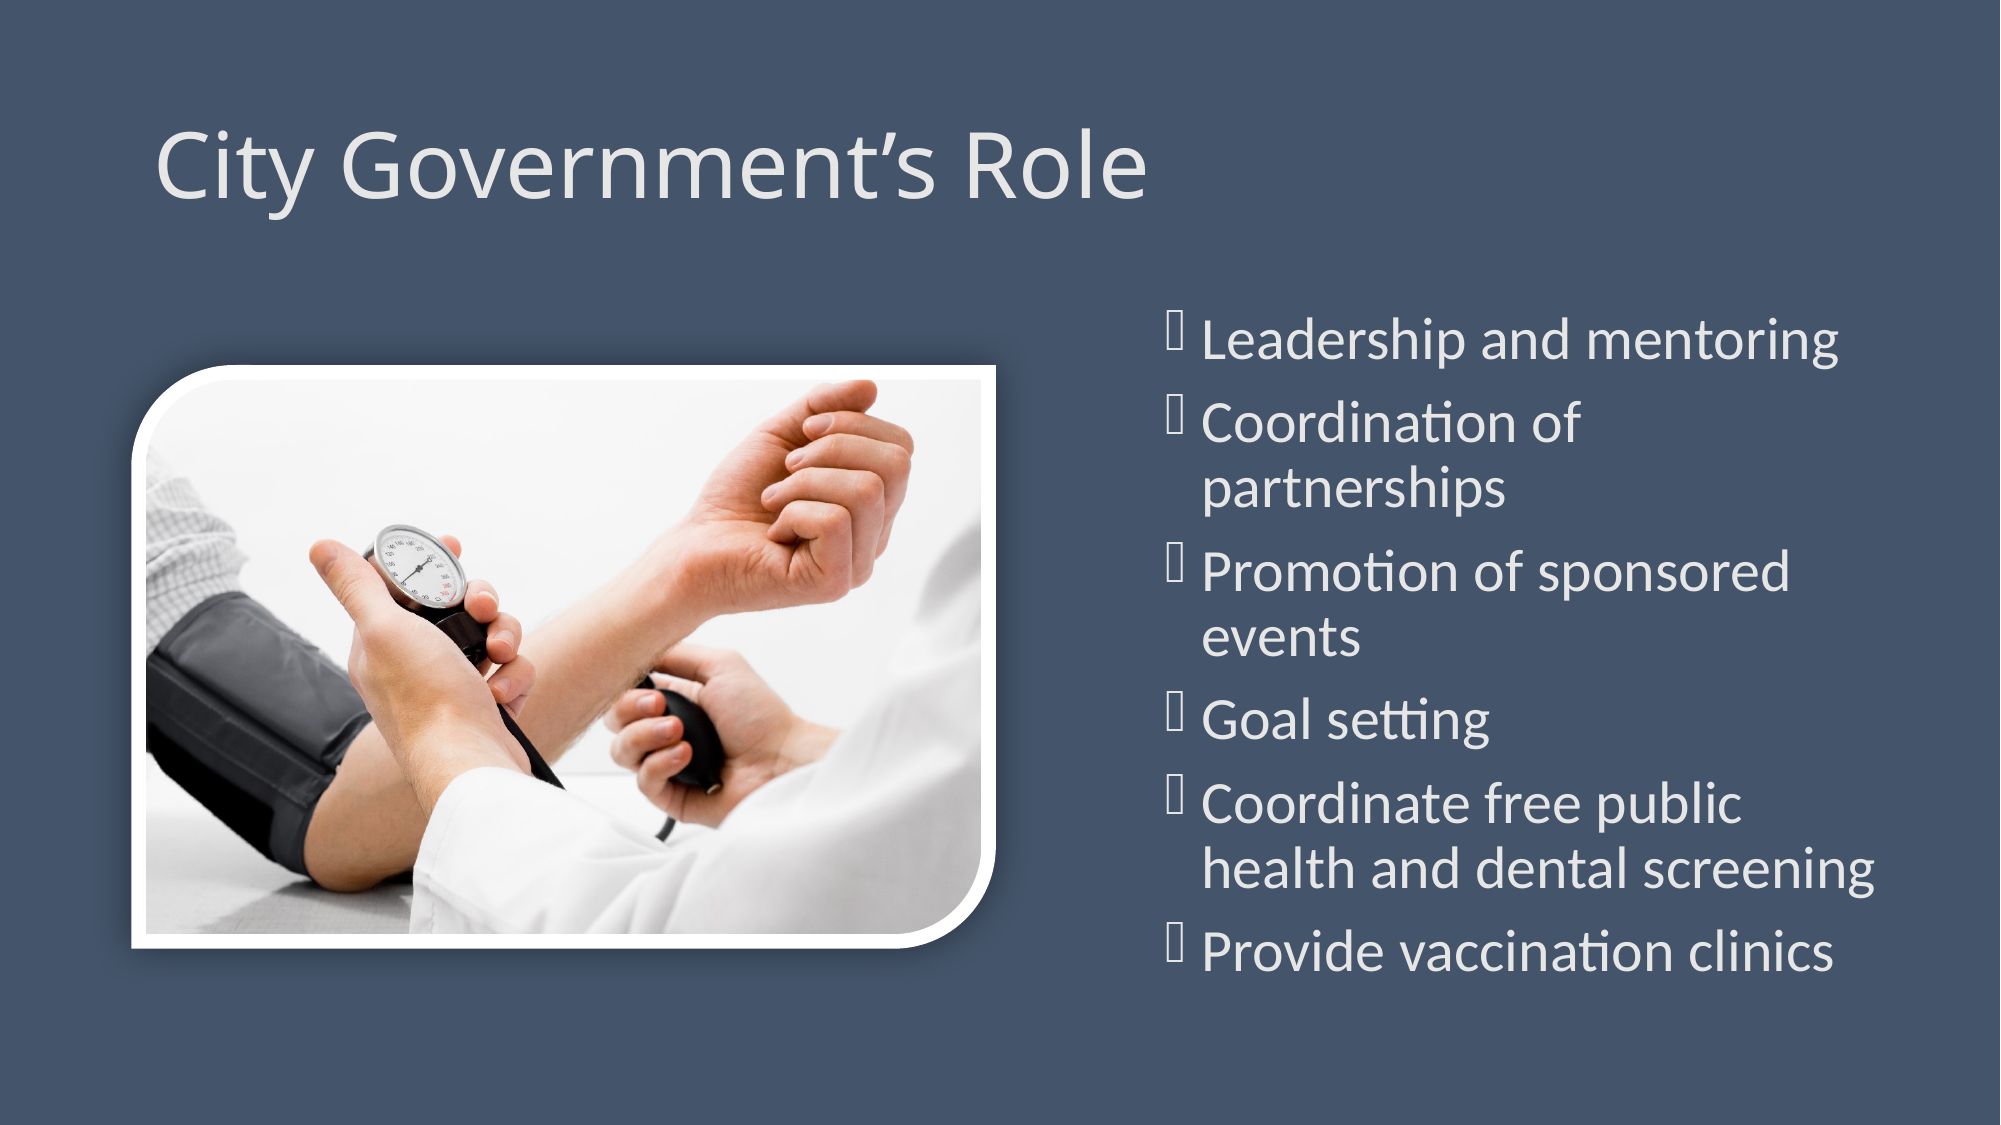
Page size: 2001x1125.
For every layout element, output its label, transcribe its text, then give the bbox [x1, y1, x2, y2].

title City Government’s Role [138, 60, 1864, 278]
list Leadership and mentoring Coordination of partnerships Promotion of sponsored events Goal setting Coordinate free public health and dental screening Provide vaccination clinics [1149, 299, 1900, 1014]
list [138, 372, 989, 942]
